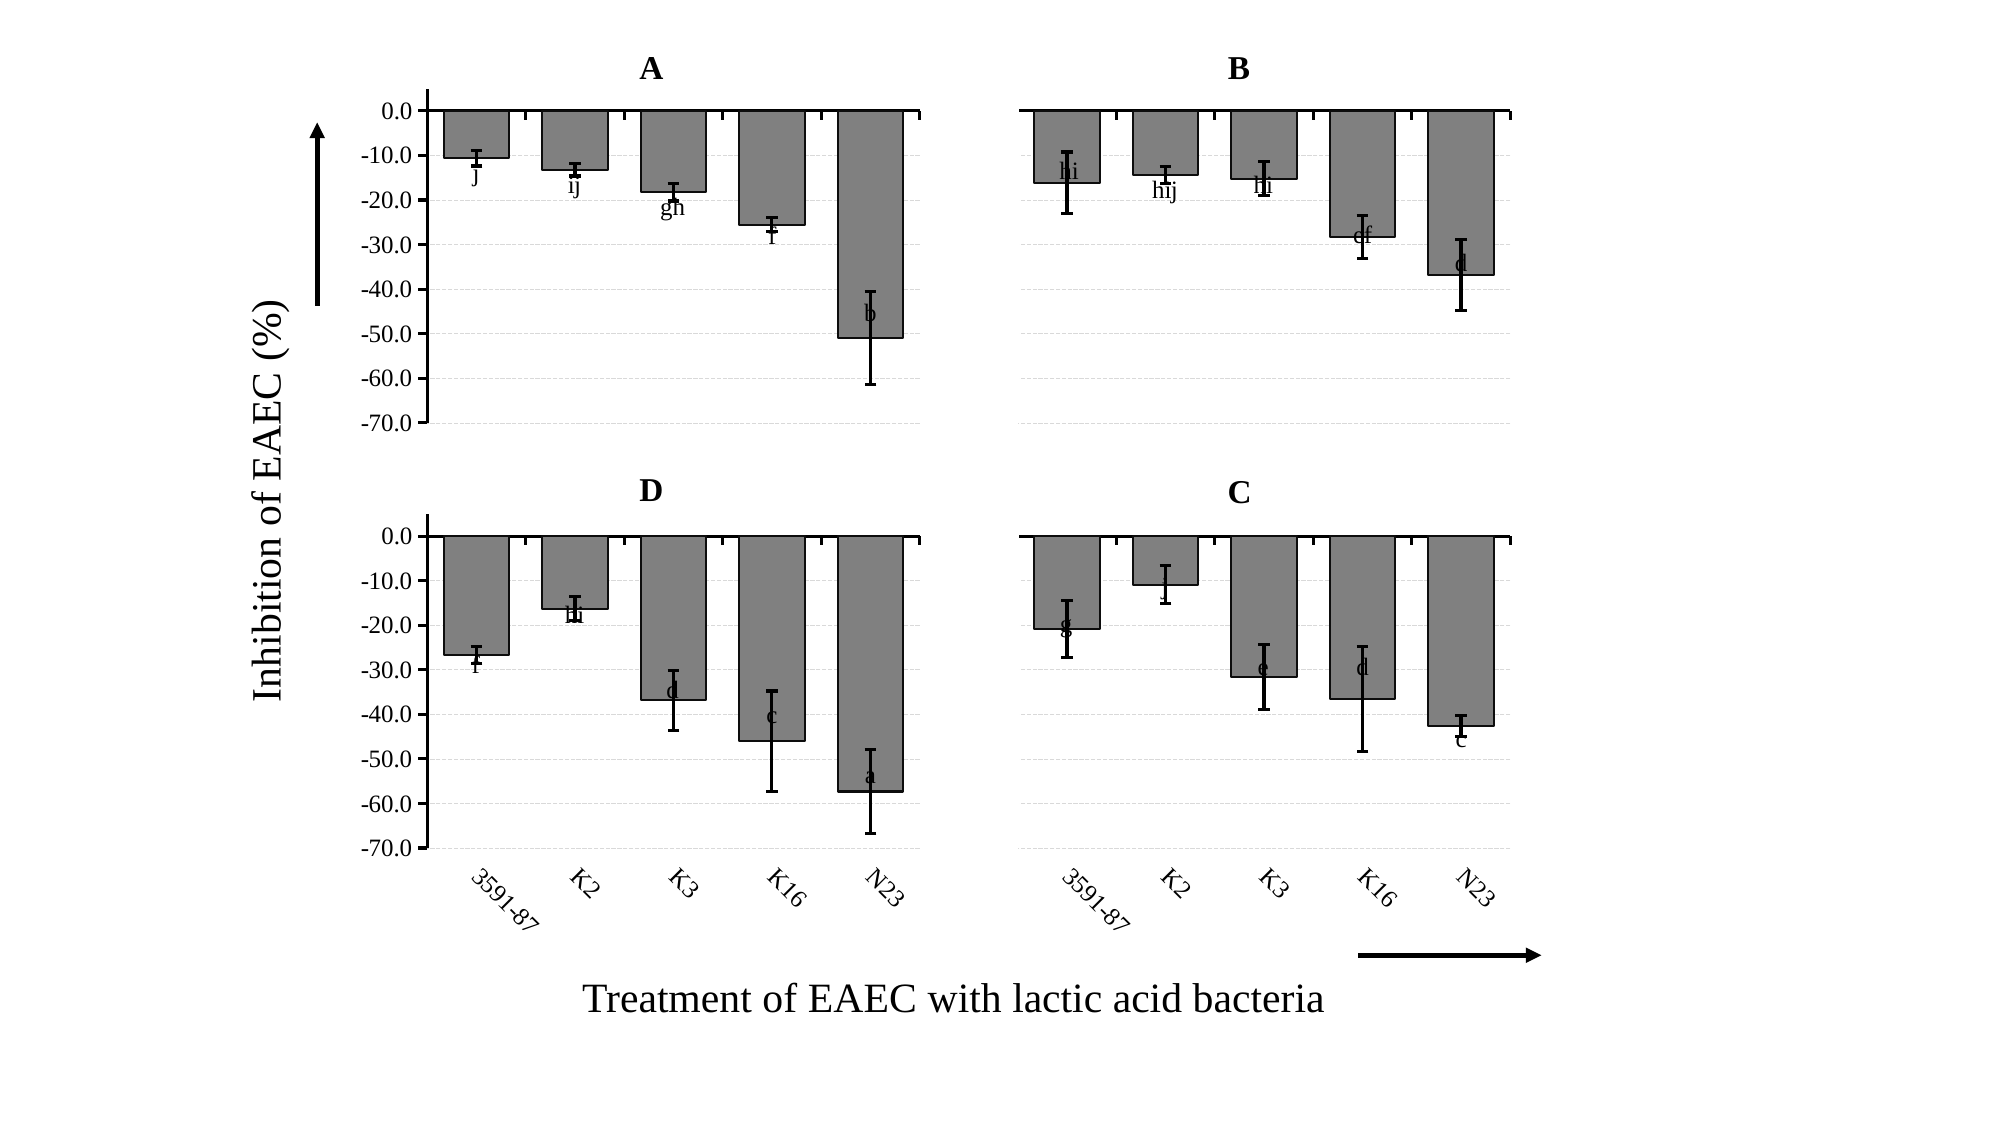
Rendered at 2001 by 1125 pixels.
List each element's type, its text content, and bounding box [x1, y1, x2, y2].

text_box Treatment of EAEC with lactic acid bacteria [567, 975, 1340, 1029]
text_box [633, 45, 1258, 510]
text_box Inhibition of EAEC (%) [231, 290, 313, 711]
chart [354, 76, 1536, 975]
